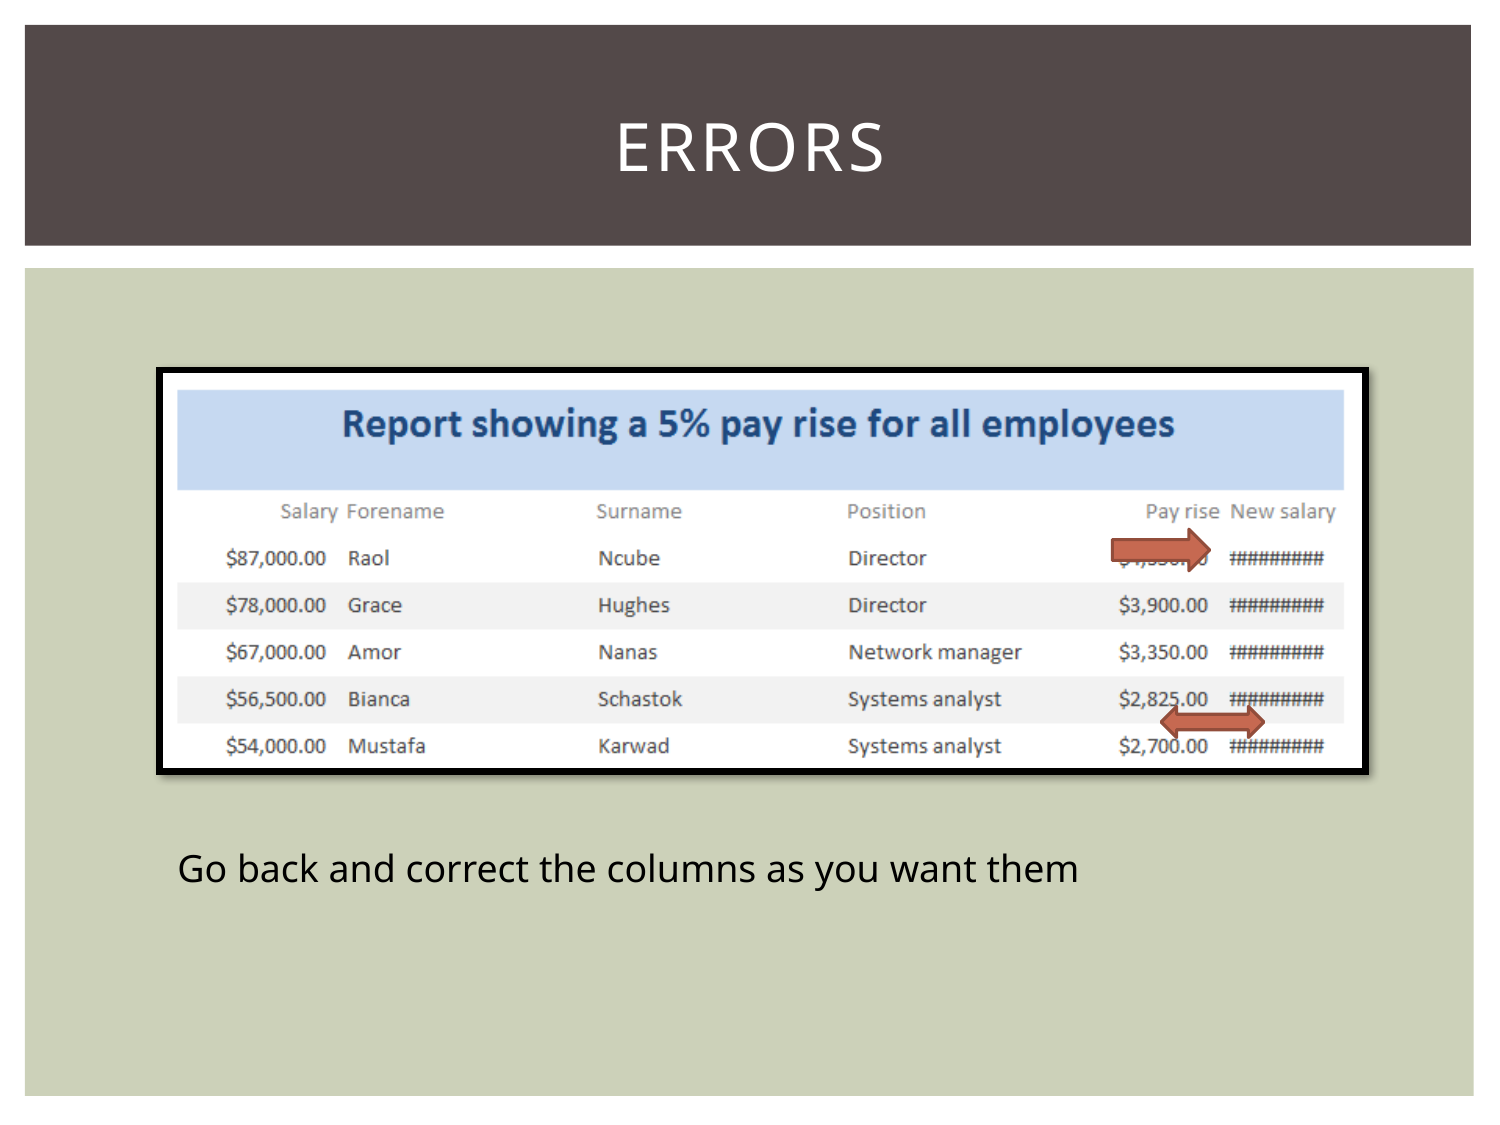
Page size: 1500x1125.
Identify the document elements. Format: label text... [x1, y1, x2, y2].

title ERRORS [62, 58, 1438, 232]
text_box Go back and correct the columns as you want them [162, 837, 1363, 898]
picture [162, 372, 1363, 769]
